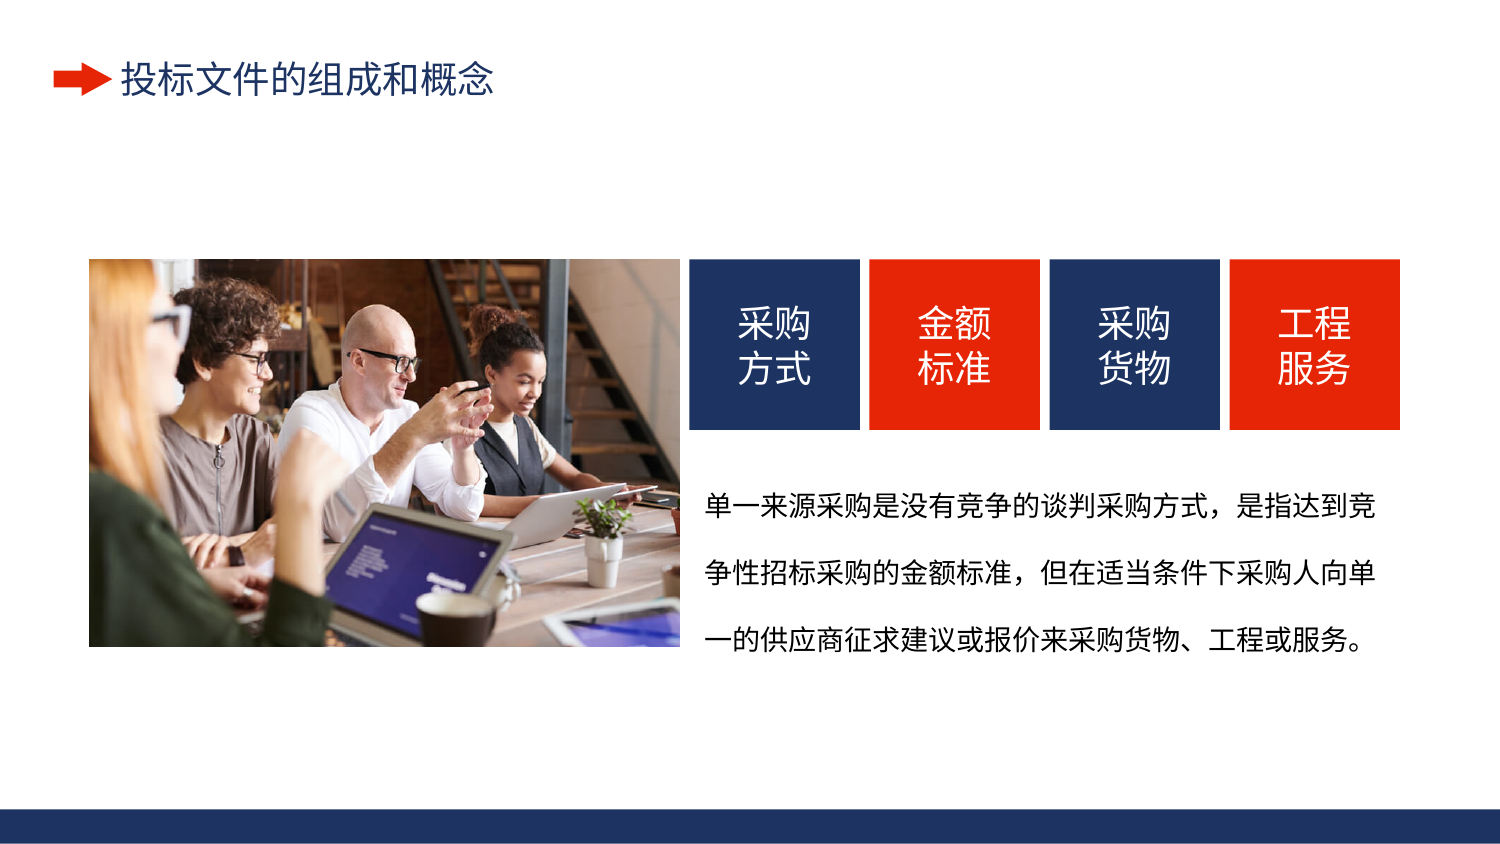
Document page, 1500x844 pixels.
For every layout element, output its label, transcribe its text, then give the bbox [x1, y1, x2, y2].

text_box 单一来源采购是没有竞争的谈判采购方式，是指达到竞争性招标采购的金额标准，但在适当条件下采购人向单一的供应商征求建议或报价来采购货物、工程或服务。 [689, 446, 1400, 664]
text_box 工程 服务 [1228, 258, 1401, 431]
picture [89, 259, 680, 647]
text_box 采购 货物 [1048, 258, 1221, 431]
text_box 金额 标准 [868, 258, 1041, 431]
text_box 采购 方式 [688, 258, 861, 431]
